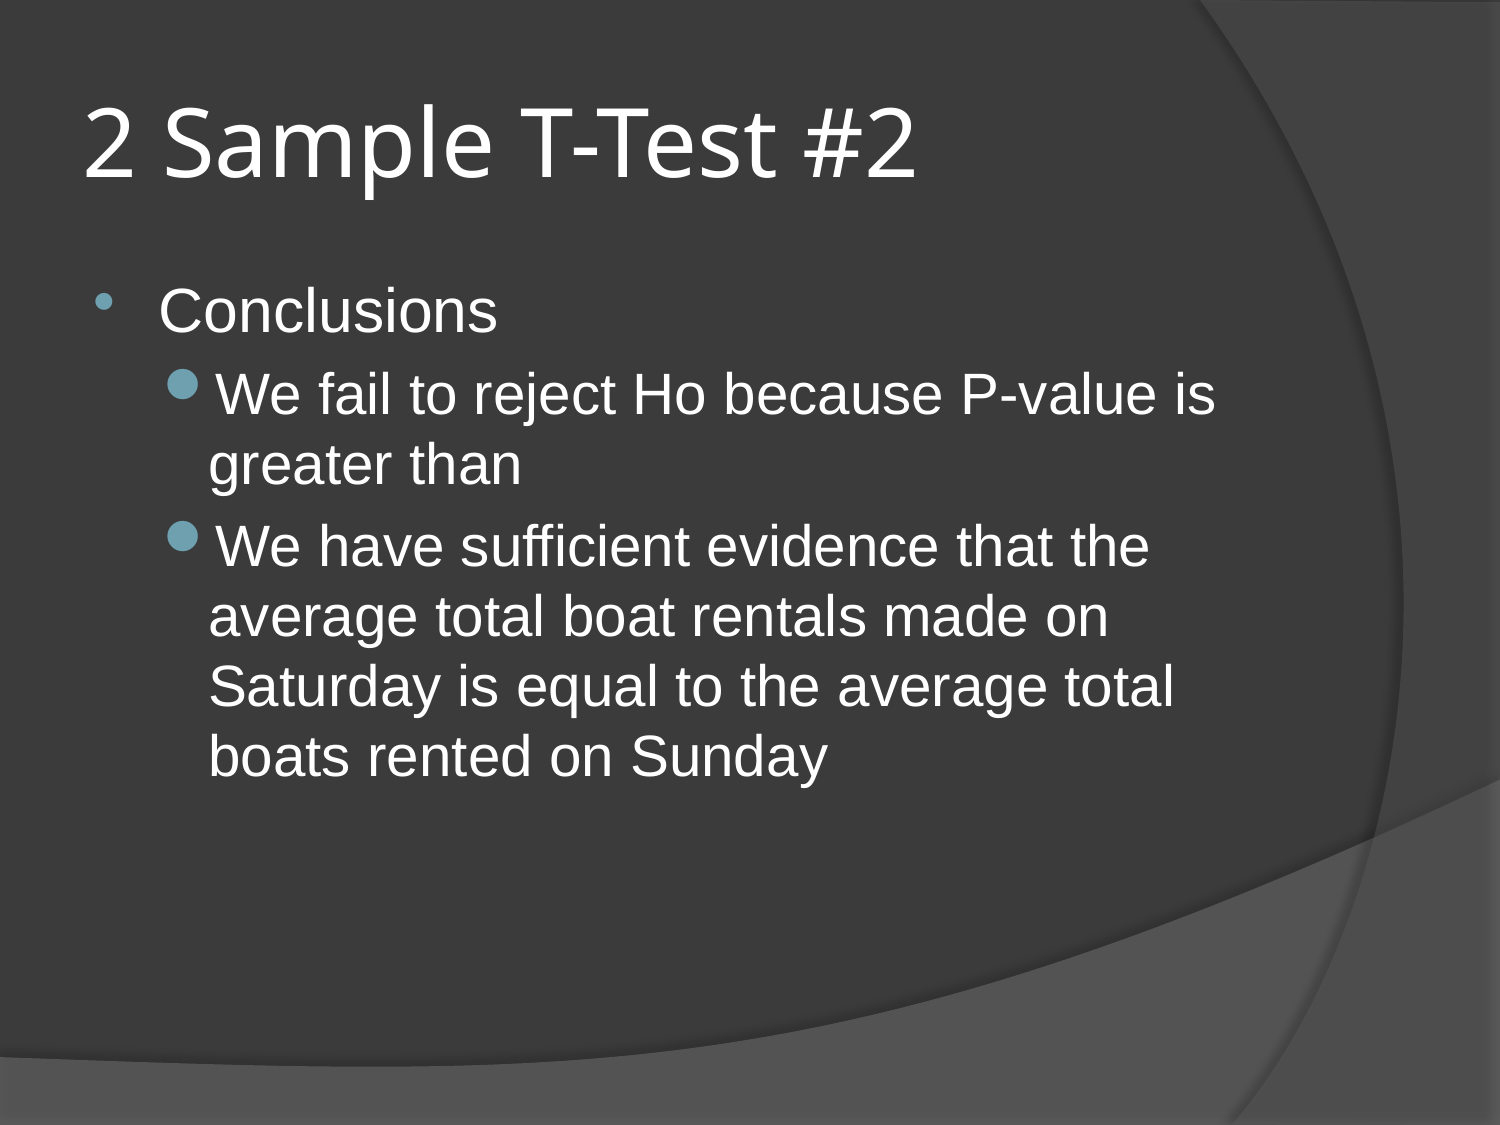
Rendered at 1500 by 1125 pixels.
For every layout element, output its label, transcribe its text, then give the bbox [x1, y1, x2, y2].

list Conclusions We fail to reject Ho because P-value is greater than We have sufficient evidence that the average total boat rentals made on Saturday is equal to the average total boats rented on Sunday [75, 262, 1300, 1005]
title 2 Sample T-Test #2 [75, 45, 1300, 233]
